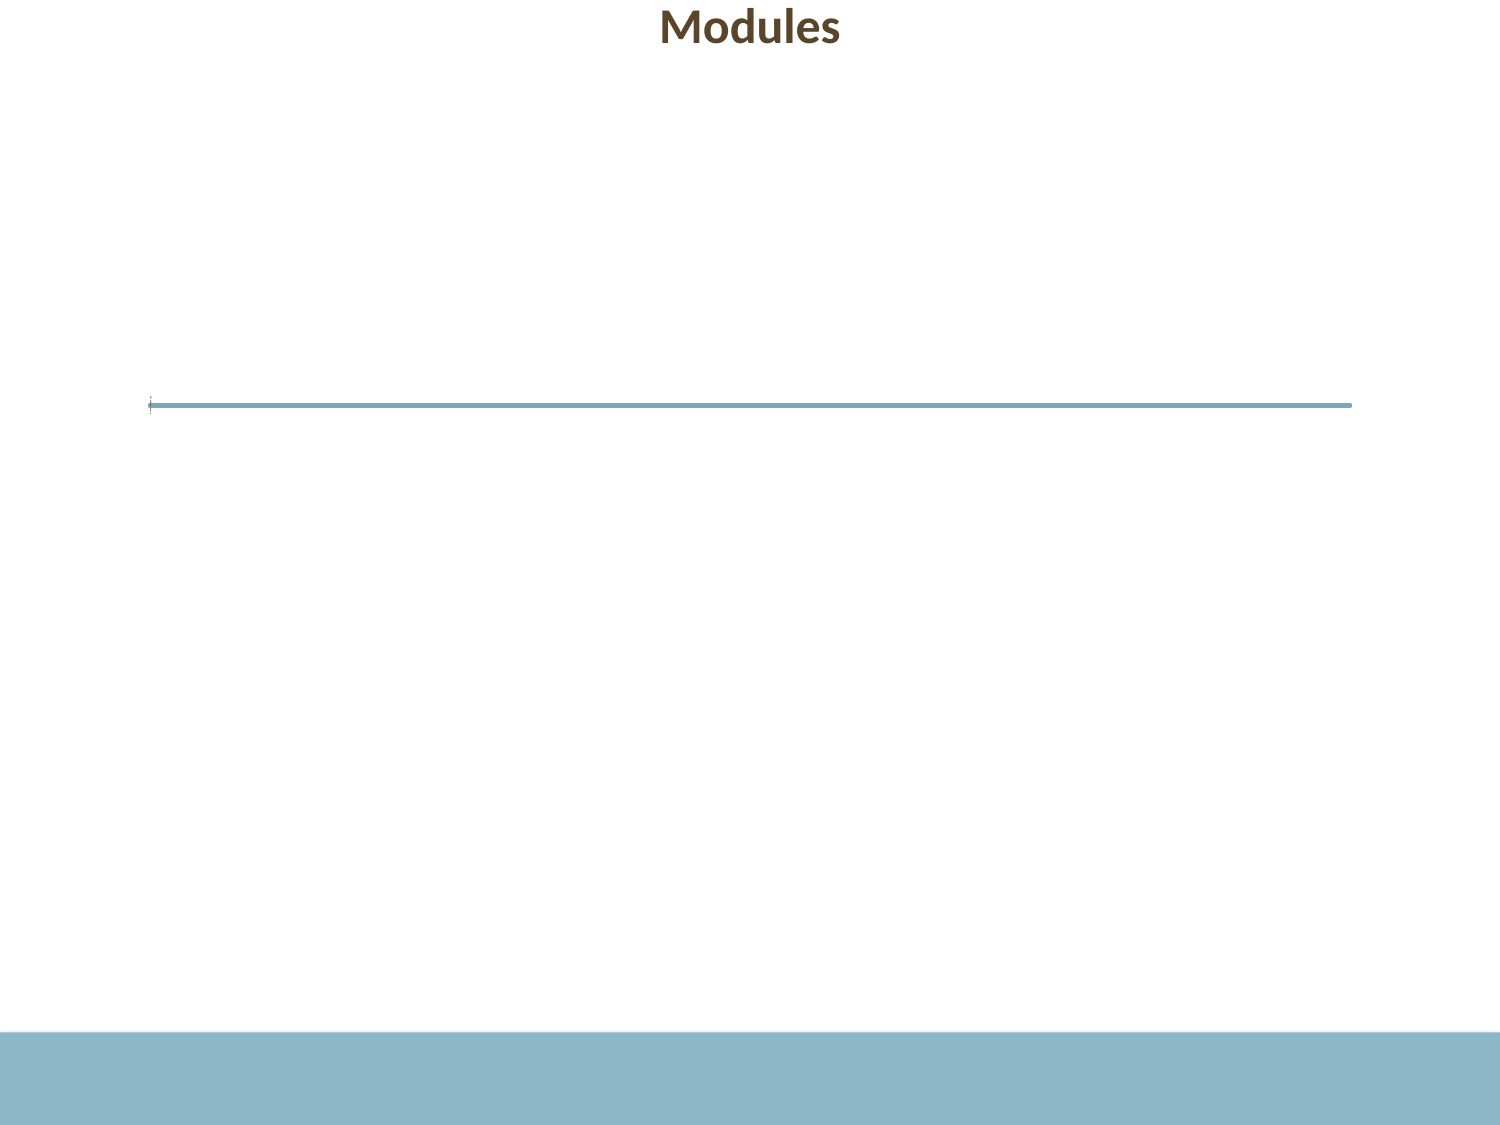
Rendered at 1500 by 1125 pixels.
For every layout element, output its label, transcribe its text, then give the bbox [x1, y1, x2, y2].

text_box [149, 225, 1351, 946]
title Modules [0, 0, 1500, 102]
